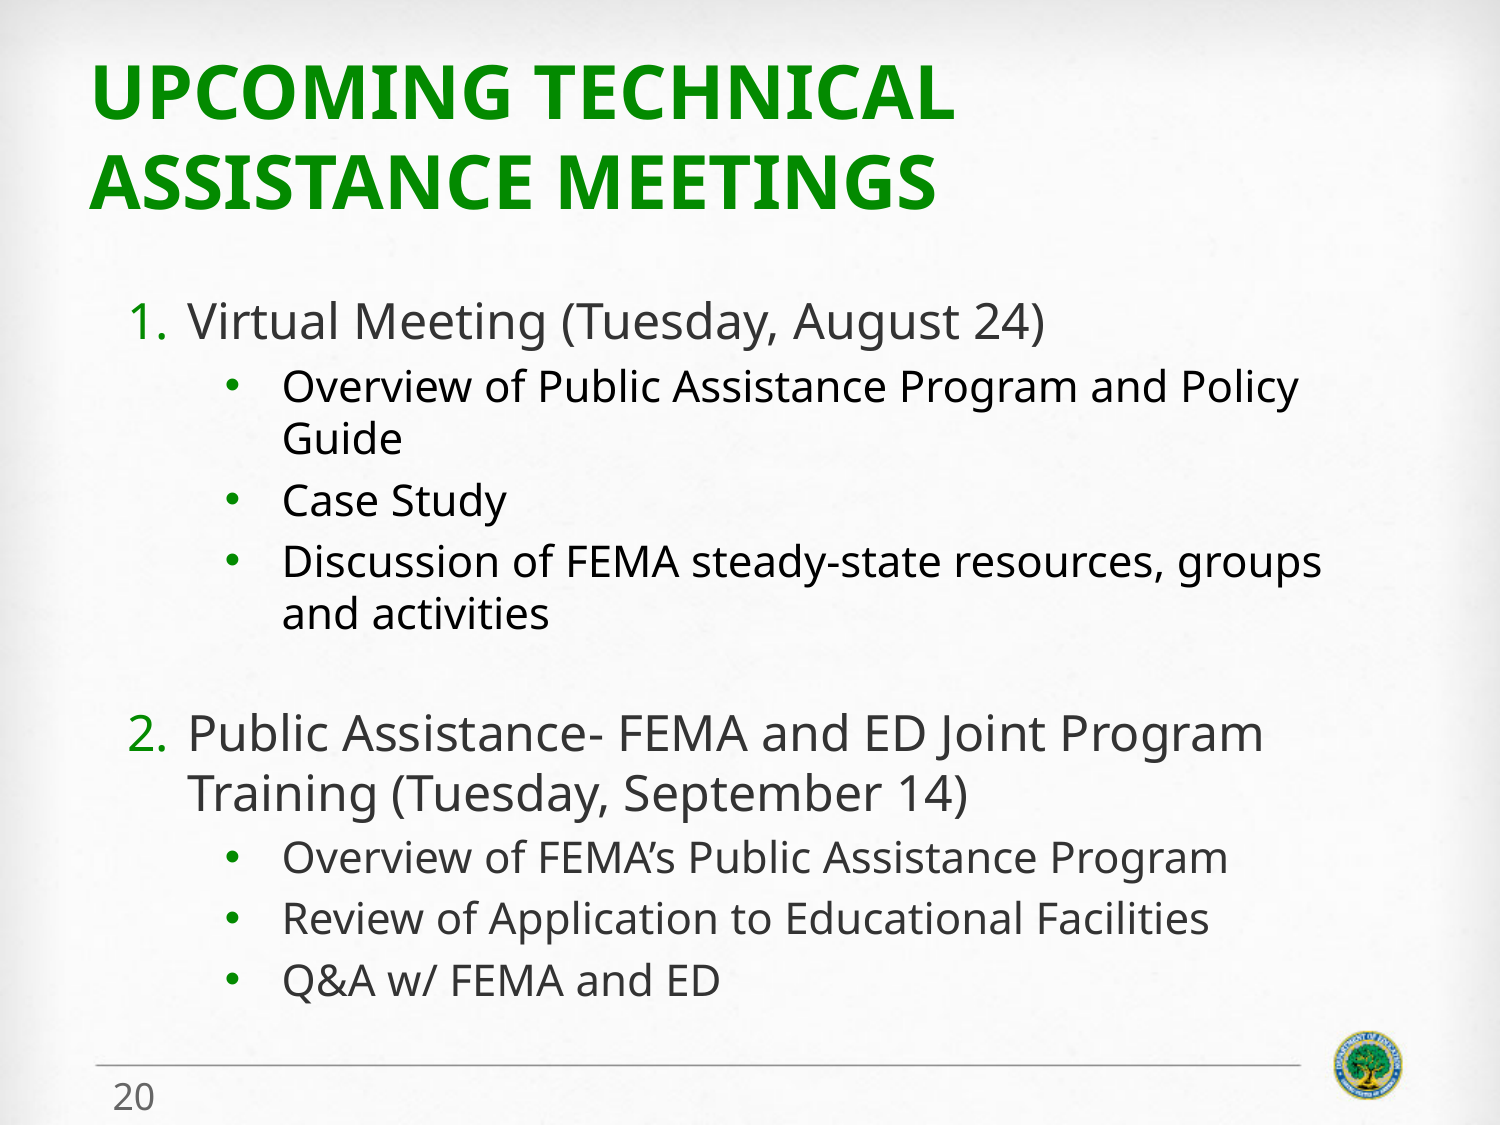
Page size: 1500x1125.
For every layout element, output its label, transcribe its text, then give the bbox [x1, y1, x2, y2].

slide_number 20 [112, 1065, 200, 1125]
title Upcoming Technical Assistance Meetings [75, 37, 1425, 130]
list Virtual Meeting (Tuesday, August 24) Overview of Public Assistance Program and Policy Guide Case Study Discussion of FEMA steady-state resources, groups and activities Public Assistance- FEMA and ED Joint Program Training (Tuesday, September 14) Overview of FEMA’s Public Assistance Program Review of Application to Educational Facilities Q&A w/ FEMA and ED [75, 212, 1425, 943]
picture [0, 0, 1500, 1125]
